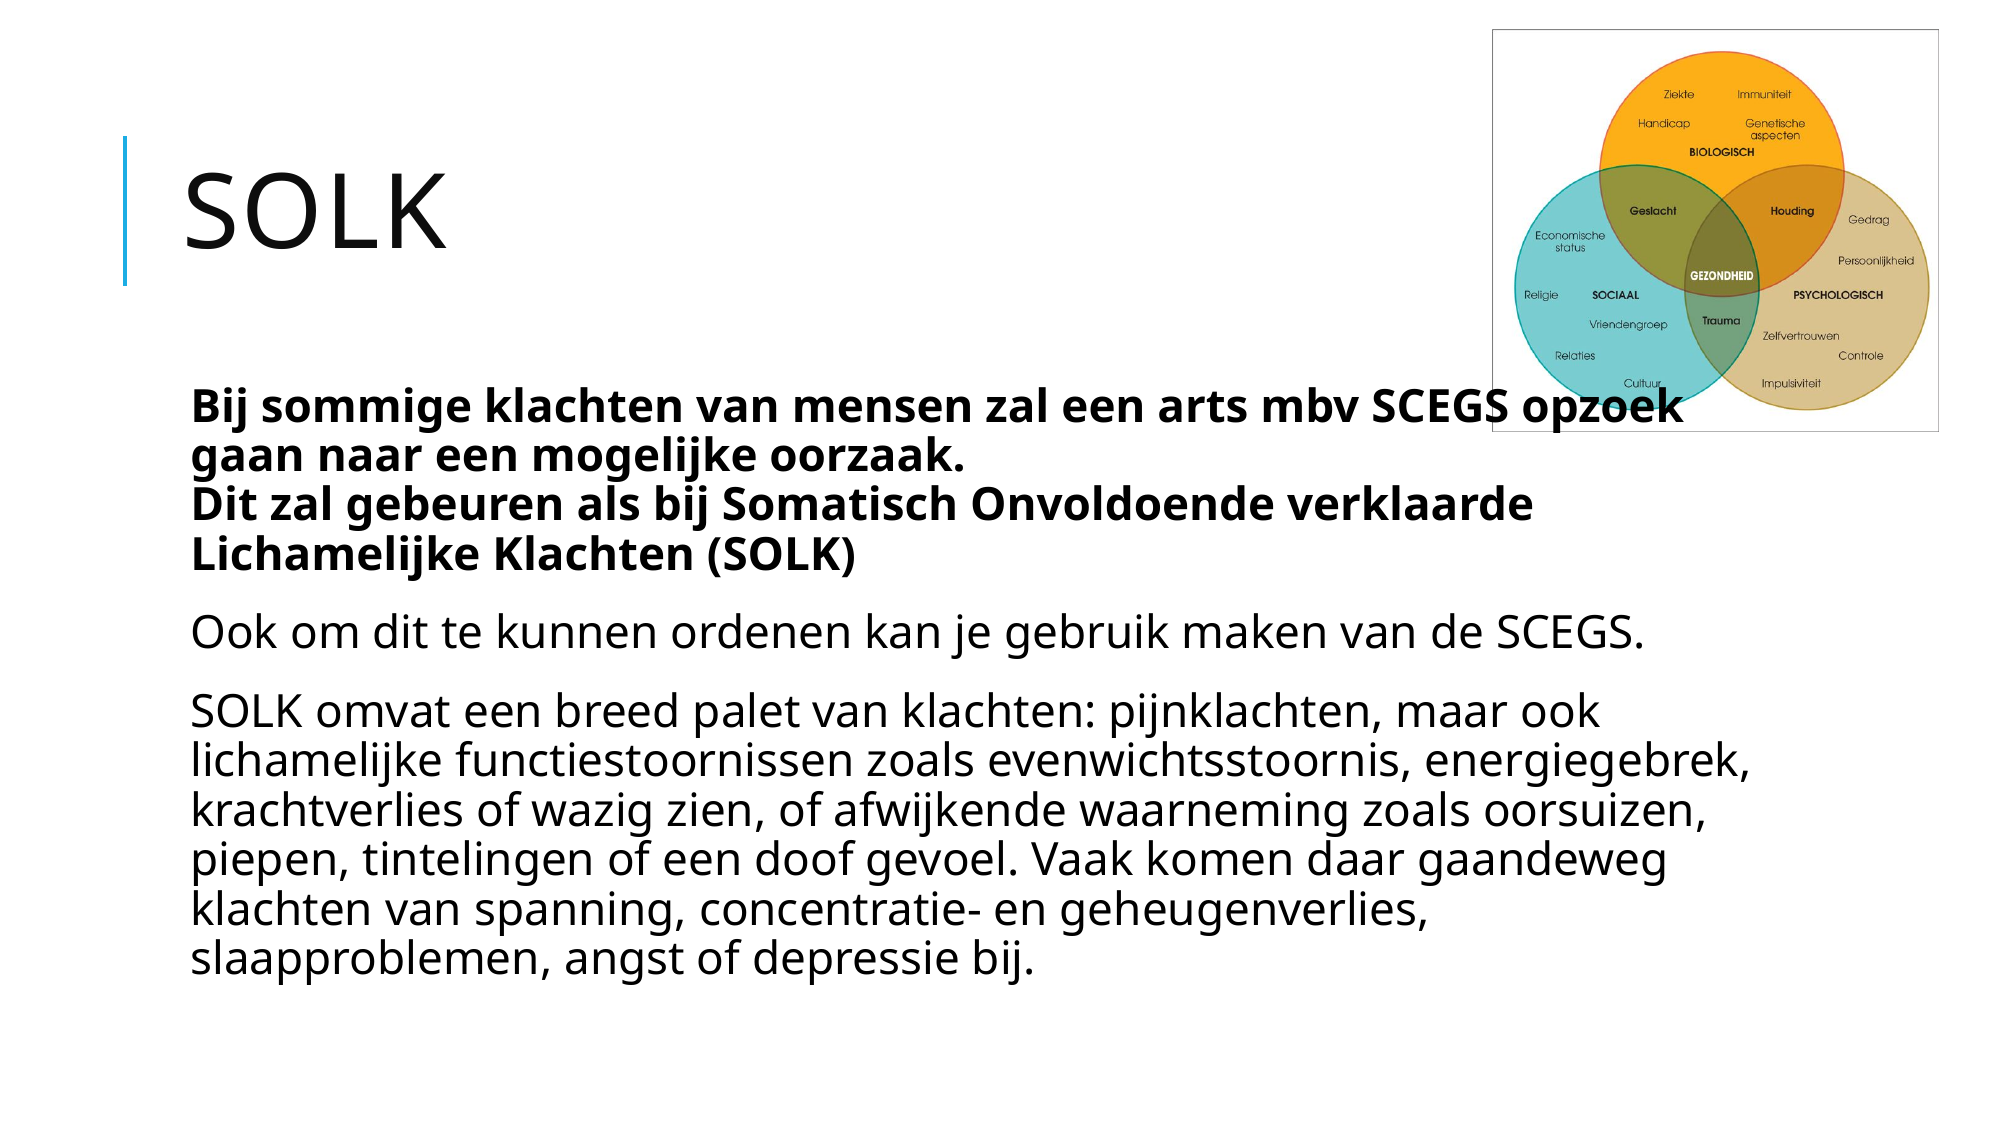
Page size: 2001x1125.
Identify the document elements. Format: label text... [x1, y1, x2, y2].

list Bij sommige klachten van mensen zal een arts mbv SCEGS opzoek gaan naar een mogelijke oorzaak. Dit zal gebeuren als bij Somatisch Onvoldoende verklaarde Lichamelijke Klachten (SOLK) Ook om dit te kunnen ordenen kan je gebruik maken van de SCEGS. SOLK omvat een breed palet van klachten: pijnklachten, maar ook lichamelijke functiestoornissen zoals evenwichtsstoornis, energiegebrek, krachtverlies of wazig zien, of afwijkende waarneming zoals oorsuizen, piepen, tintelingen of een doof gevoel. Vaak komen daar gaandeweg klachten van spanning, concentratie- en geheugenverlies, slaapproblemen, angst of depressie bij. [168, 375, 1763, 1035]
picture [1491, 29, 1939, 432]
title SOLK [168, 96, 1484, 342]
